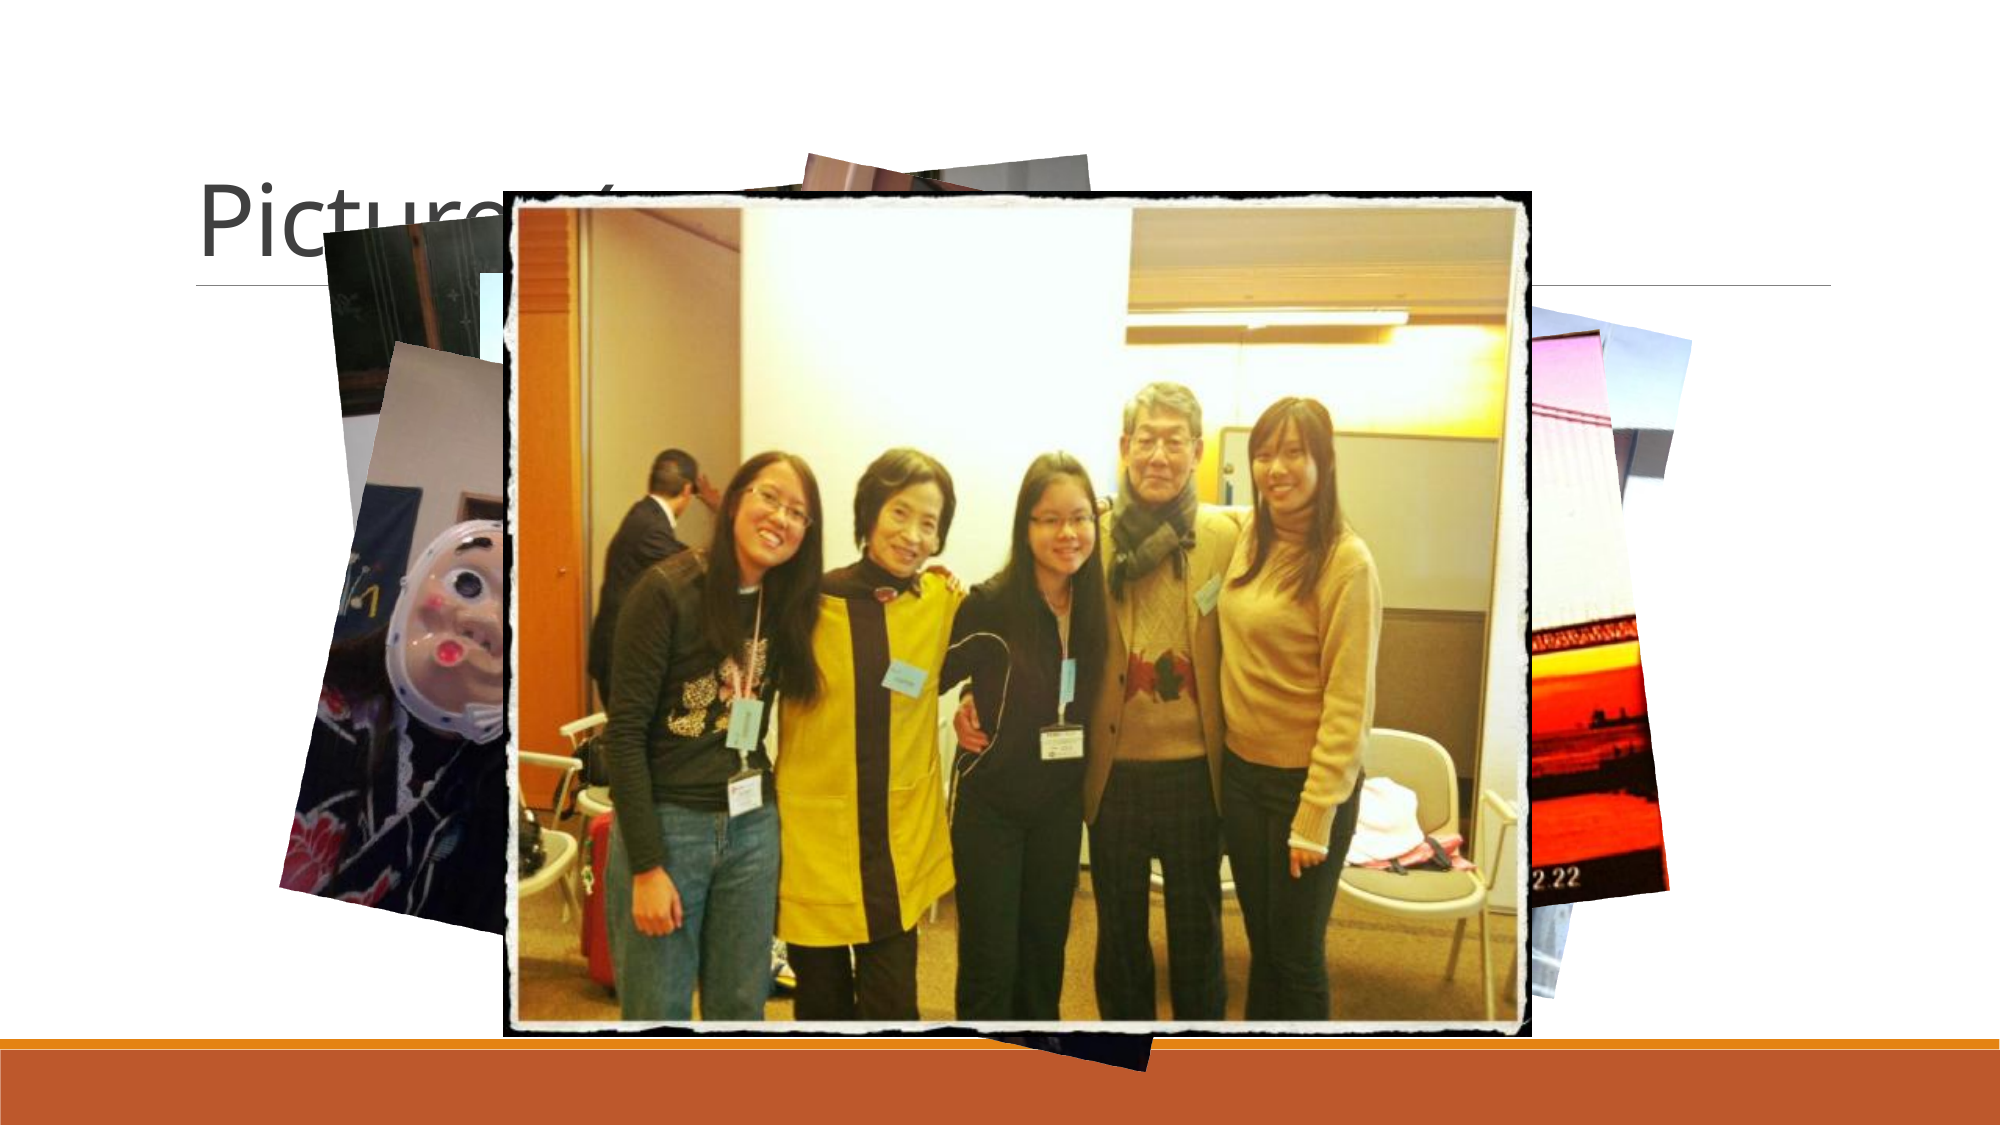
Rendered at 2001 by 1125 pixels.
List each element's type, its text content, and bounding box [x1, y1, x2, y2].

title Pictures (: [179, 47, 1830, 285]
picture [280, 153, 1692, 1072]
